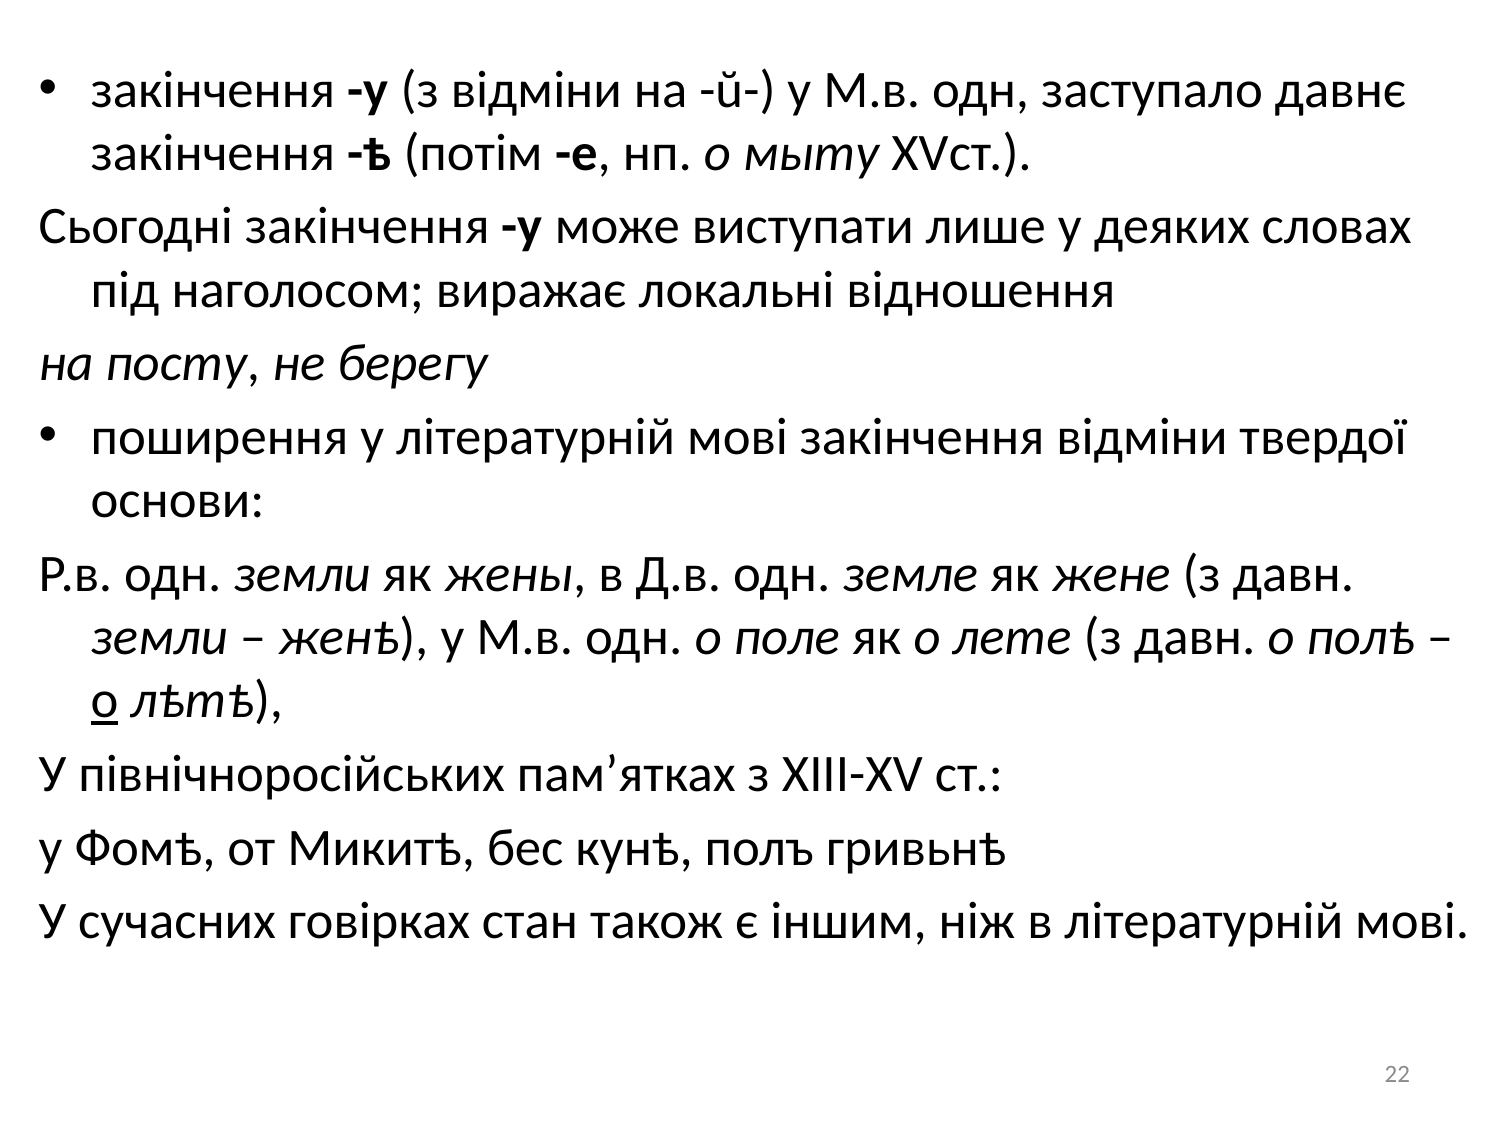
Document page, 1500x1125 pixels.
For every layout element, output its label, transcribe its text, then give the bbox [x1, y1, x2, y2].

list закінчення -у (з відміни на -ŭ-) у М.в. одн, заступало давнє закінчення -ѣ (потім -е, нп. о мыту XVст.). Сьогодні закінчення -у може виступати лише у деяких словах під наголосом; виражає локальні відношення на посту, не берегу поширення у літературній мові закінчення відміни твердої основи: Р.в. одн. земли як жены, в Д.в. одн. земле як жене (з давн. земли – женѣ), у М.в. одн. о поле як о лете (з давн. о полѣ – о лѣтѣ), У північноросійських пам’ятках з XIII-XV ст.: у Фомѣ, от Микитѣ, бес кунѣ, полъ гривьнѣ У сучасних говірках стан також є іншим, ніж в літературній мові. [23, 46, 1500, 1032]
slide_number 22 [1074, 1042, 1425, 1103]
